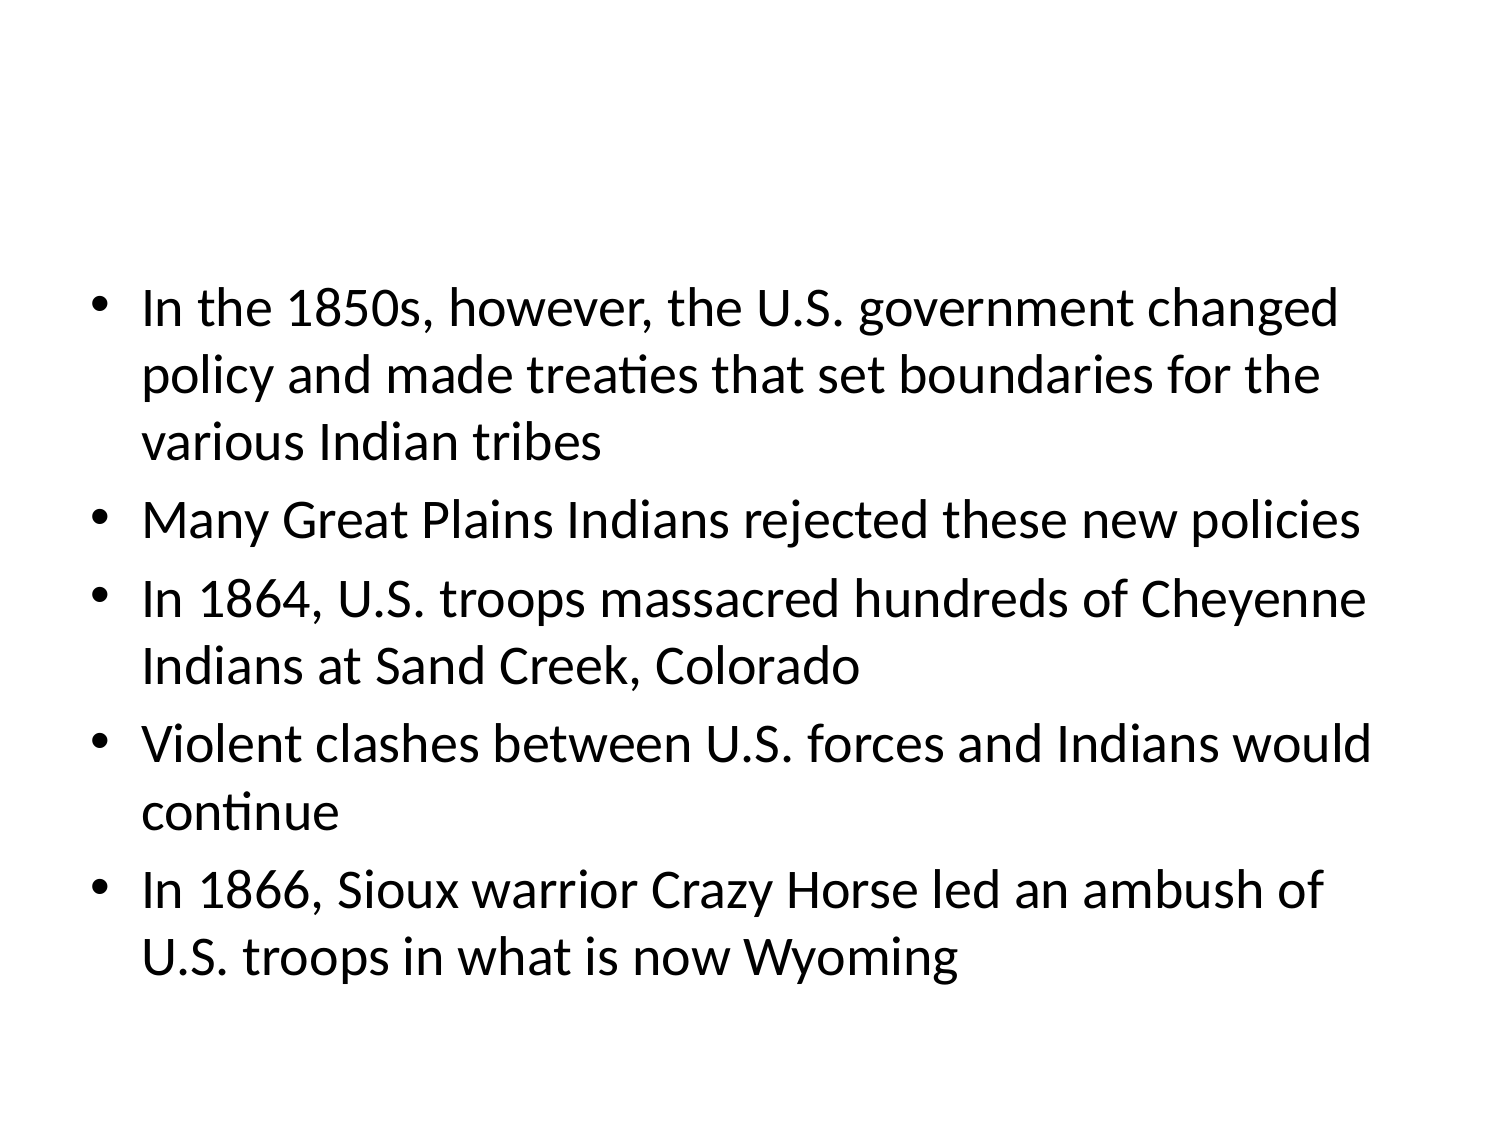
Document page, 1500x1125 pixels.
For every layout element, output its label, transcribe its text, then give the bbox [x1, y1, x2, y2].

list In the 1850s, however, the U.S. government changed policy and made treaties that set boundaries for the various Indian tribes Many Great Plains Indians rejected these new policies In 1864, U.S. troops massacred hundreds of Cheyenne Indians at Sand Creek, Colorado Violent clashes between U.S. forces and Indians would continue In 1866, Sioux warrior Crazy Horse led an ambush of U.S. troops in what is now Wyoming [75, 262, 1425, 1005]
